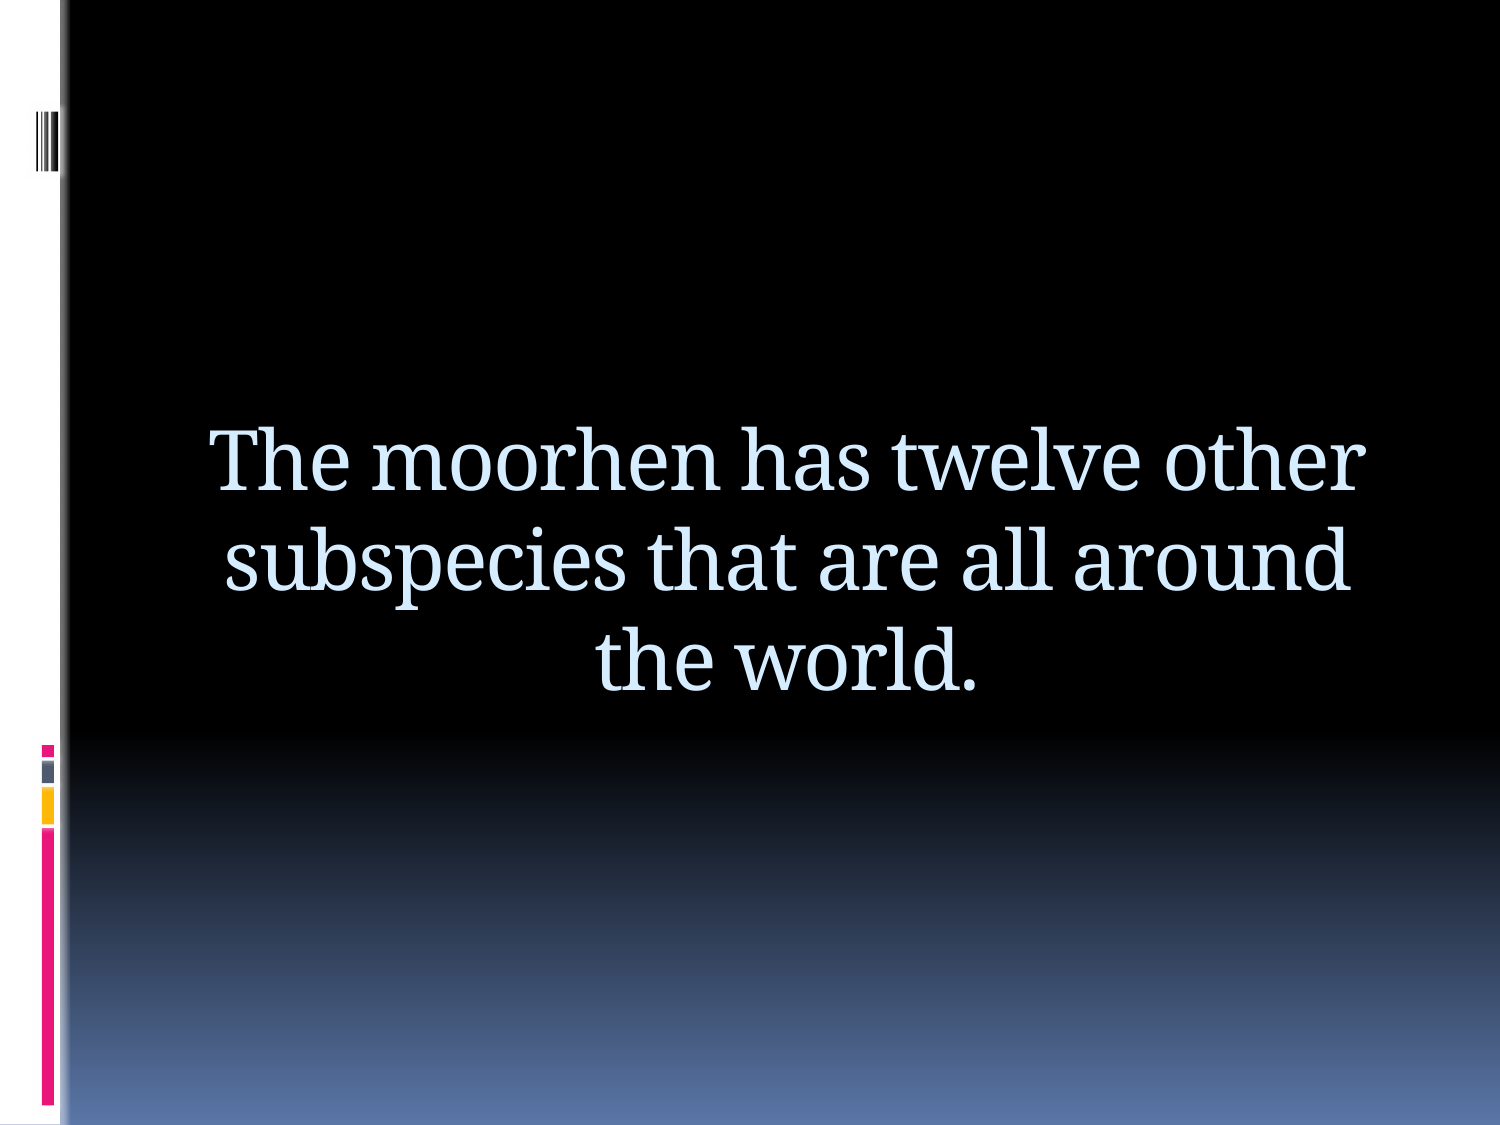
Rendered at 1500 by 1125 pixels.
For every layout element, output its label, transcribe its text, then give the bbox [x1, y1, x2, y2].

title The moorhen has twelve other subspecies that are all around the world. [150, 0, 1425, 1125]
